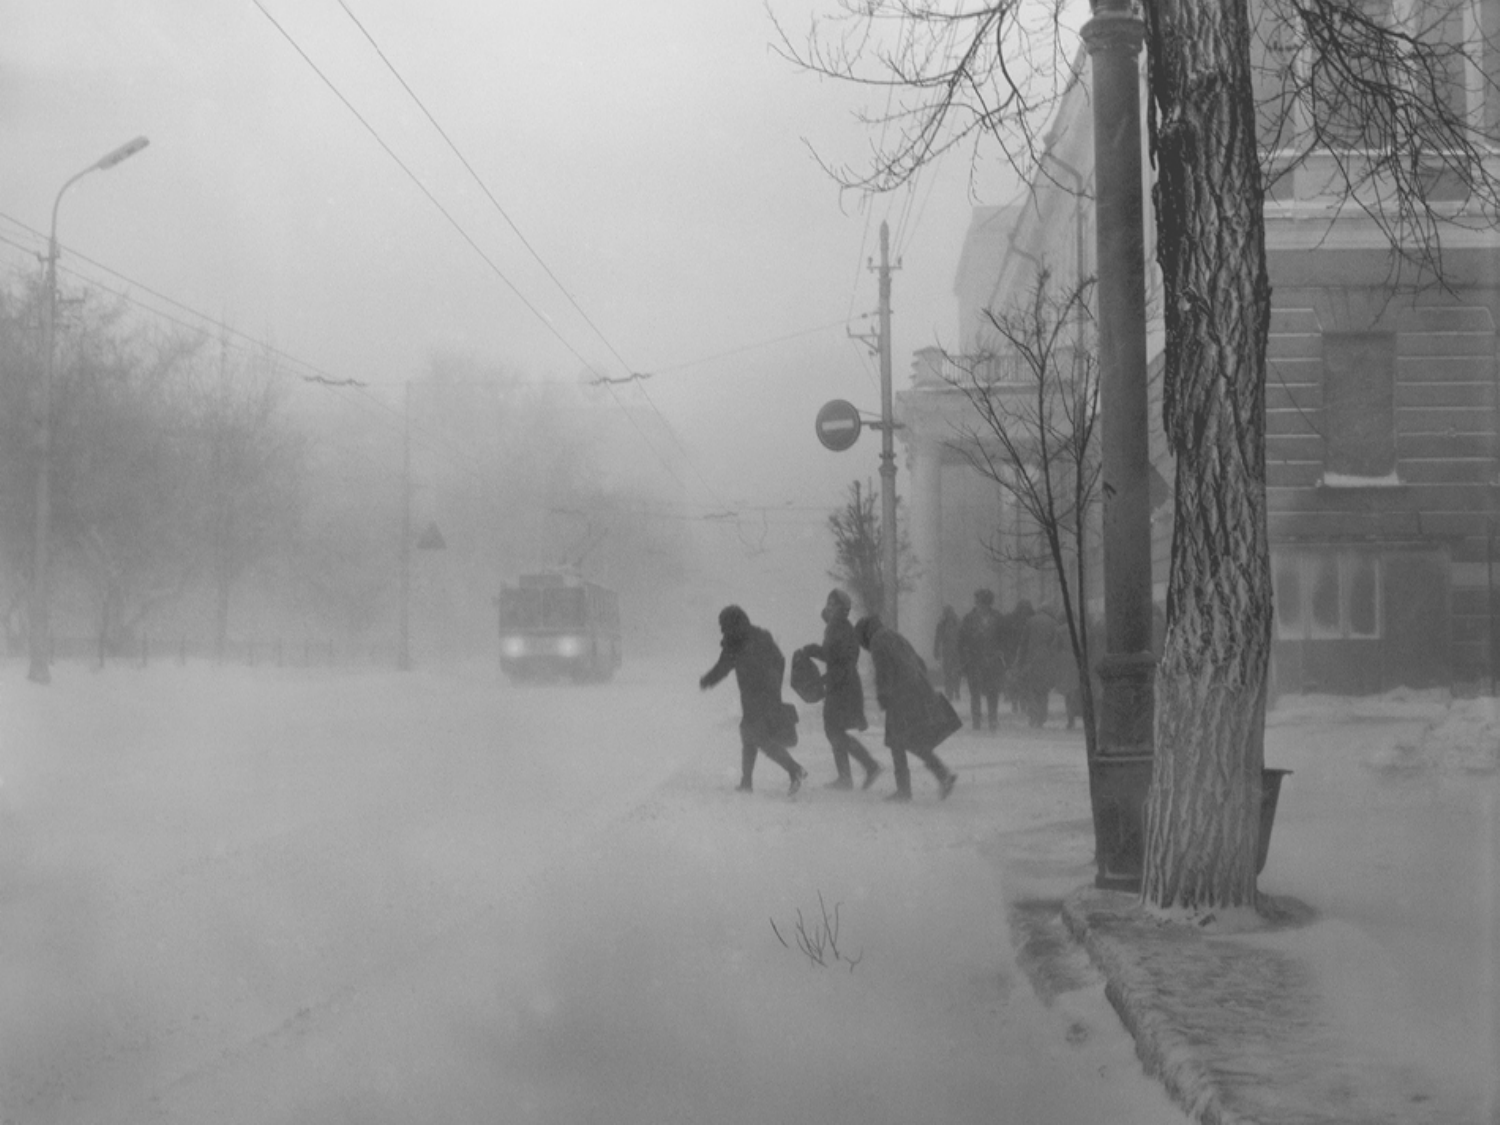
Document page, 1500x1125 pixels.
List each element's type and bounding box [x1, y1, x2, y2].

list [0, 0, 1500, 1125]
